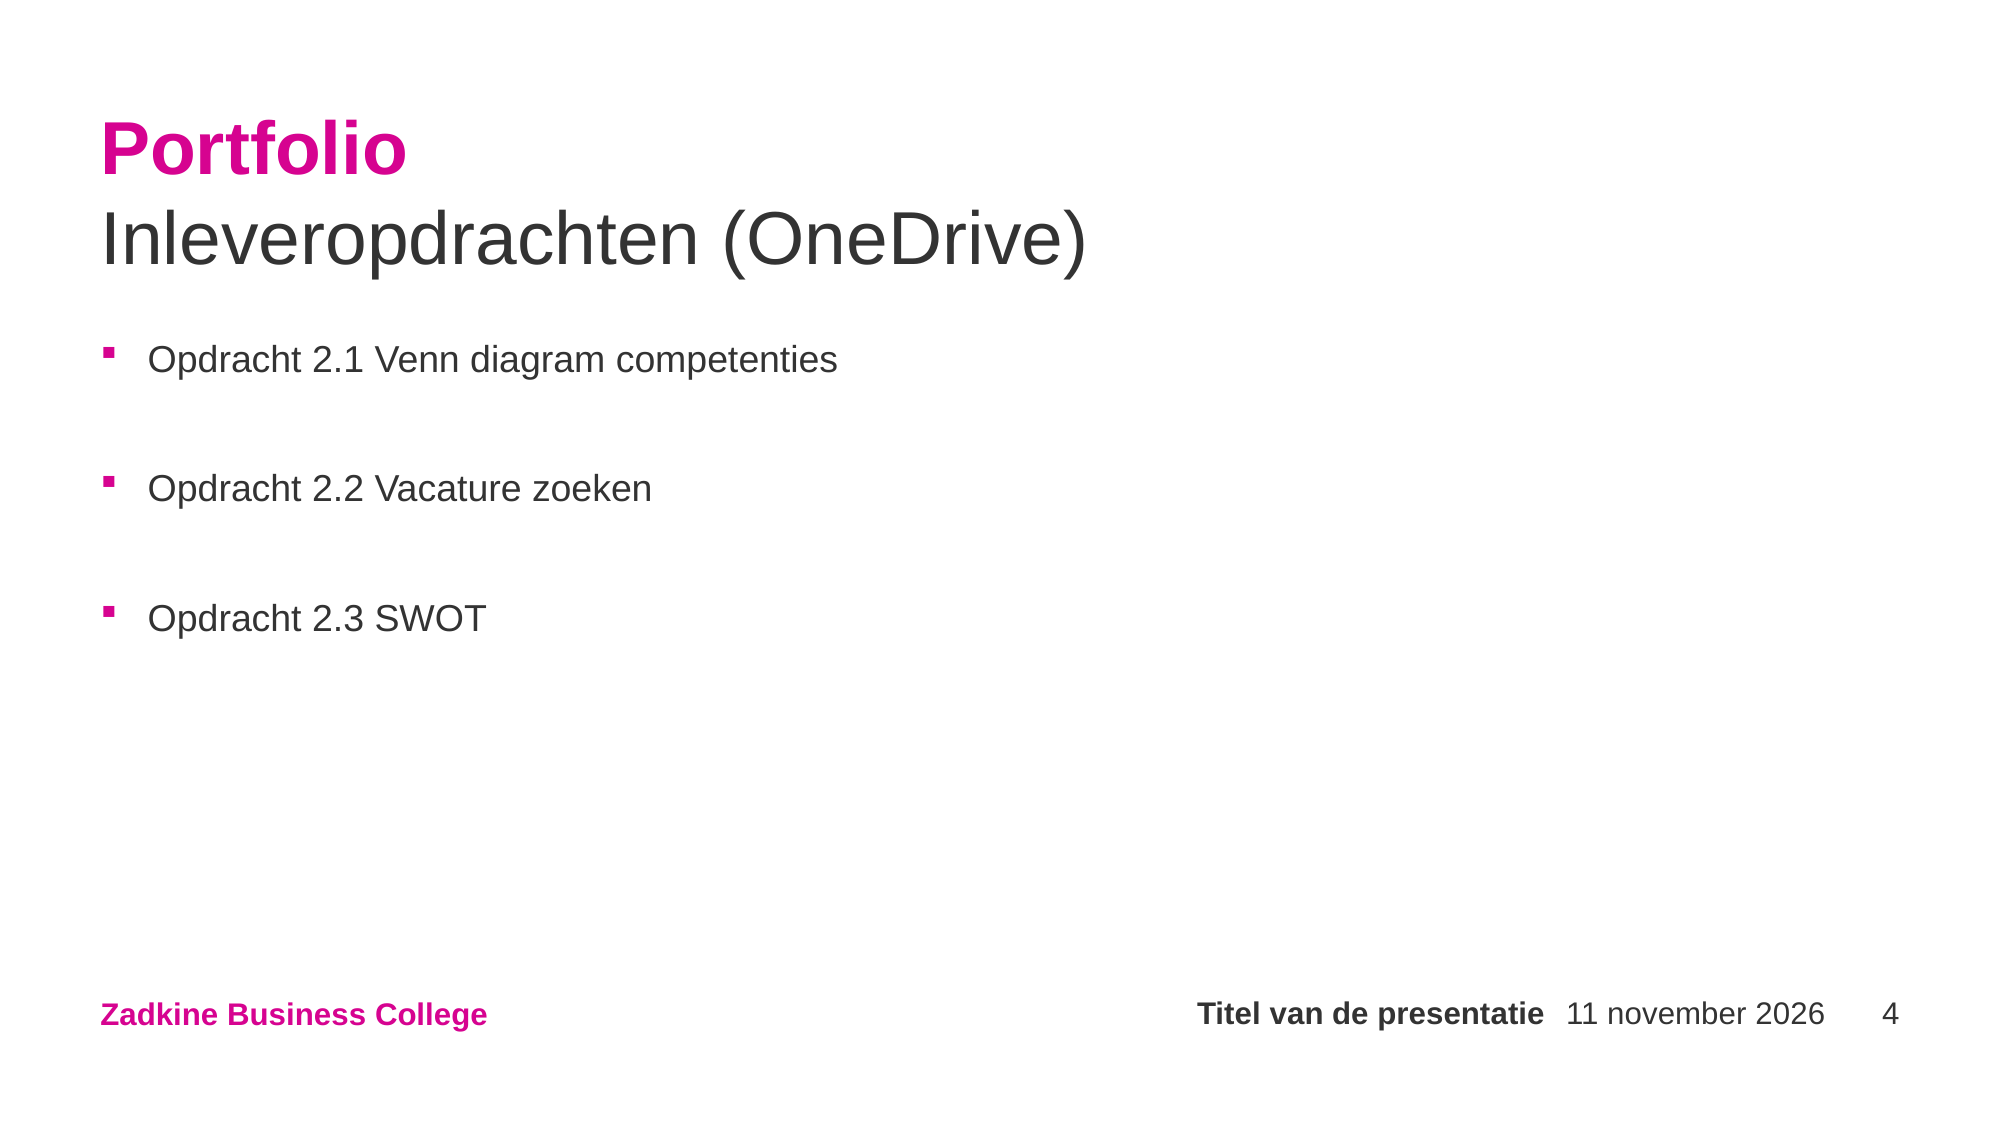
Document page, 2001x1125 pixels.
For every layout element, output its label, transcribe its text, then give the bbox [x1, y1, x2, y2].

list Inleveropdrachten (OneDrive) [100, 189, 1900, 280]
list Opdracht 2.1 Venn diagram competenties Opdracht 2.2 Vacature zoeken Opdracht 2.3 SWOT [100, 331, 1900, 917]
slide_number 4 [1825, 993, 1900, 1033]
title Portfolio [100, 100, 1900, 189]
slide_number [1546, 993, 1825, 1033]
footer Titel van de presentatie [870, 993, 1546, 1033]
